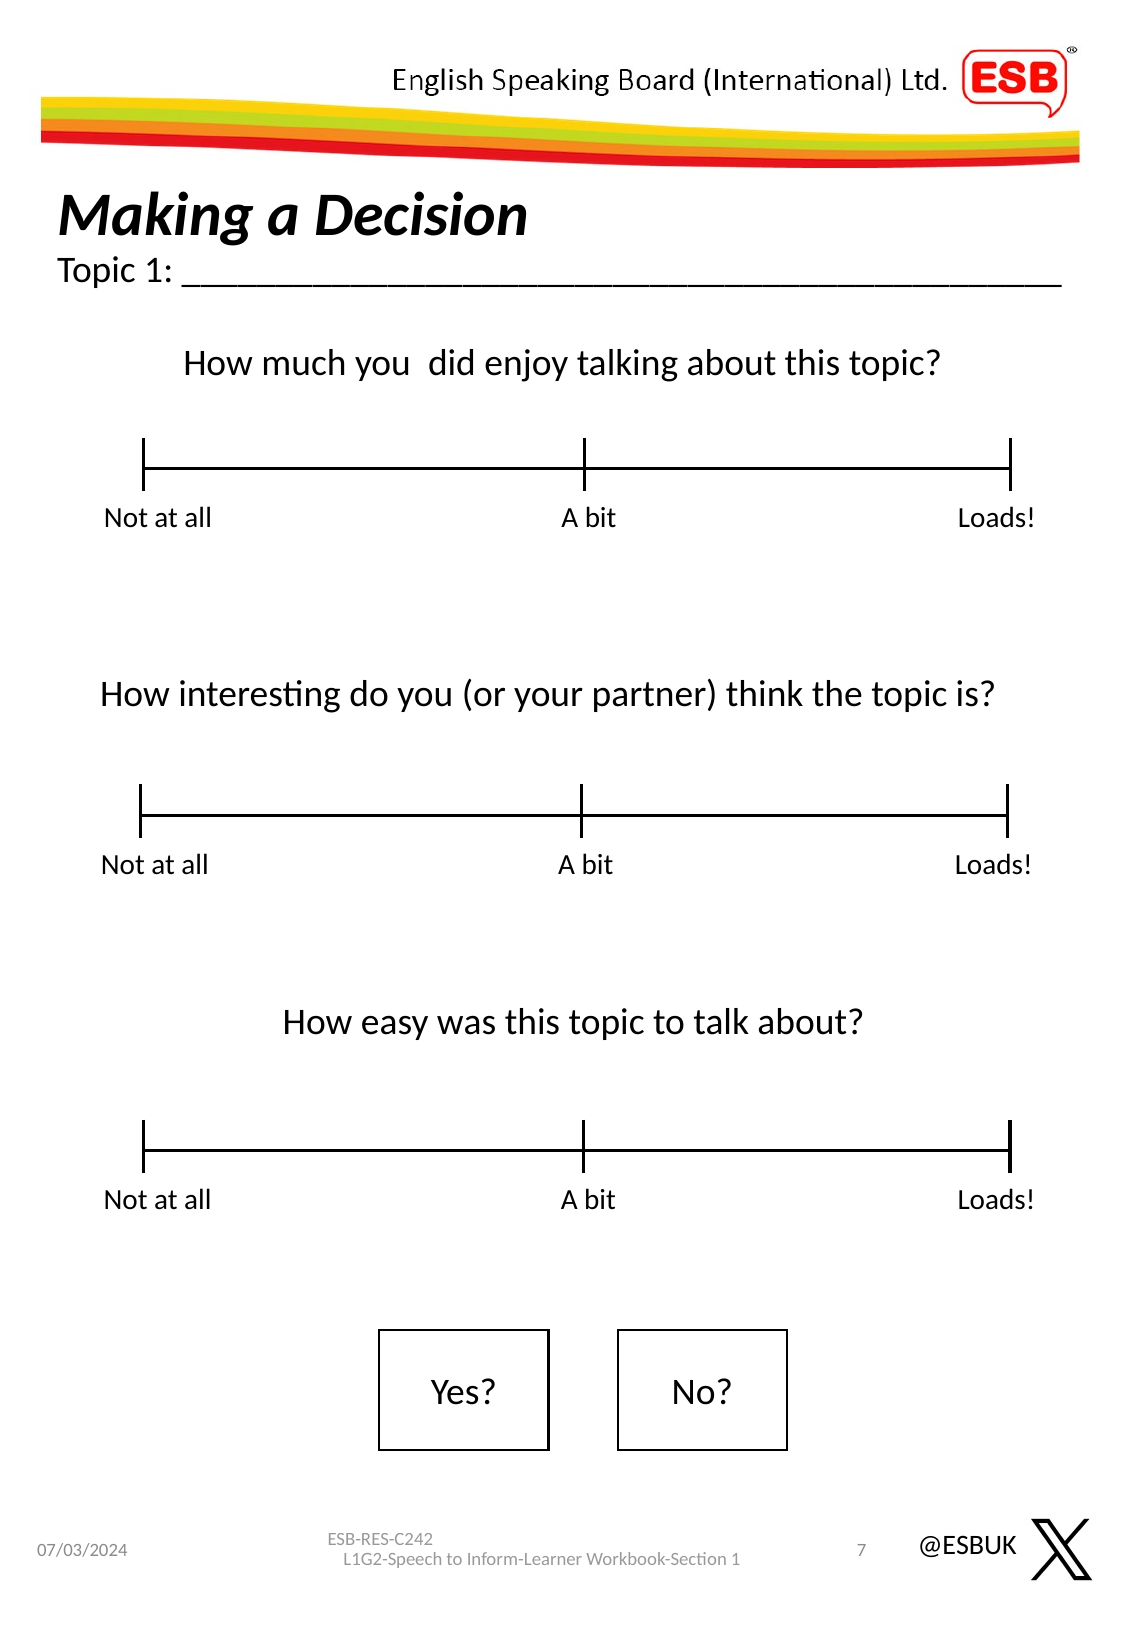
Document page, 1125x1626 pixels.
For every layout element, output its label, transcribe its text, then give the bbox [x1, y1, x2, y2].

footer ESB-RES-C242 L1G2-Speech to Inform-Learner Workbook-Section 1 [296, 1506, 697, 1593]
title Making a Decision [42, 174, 1014, 237]
text_box How much you did enjoy talking about this topic? [43, 330, 1083, 391]
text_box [35, 1119, 1119, 1207]
text_box How interesting do you (or your partner) think the topic is? [85, 662, 1125, 722]
slide_number 7 [697, 1506, 882, 1593]
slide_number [22, 1506, 276, 1593]
picture [1022, 1506, 1103, 1593]
picture [0, 1, 1125, 234]
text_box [33, 784, 1116, 871]
text_box No? [617, 1329, 788, 1451]
text_box How easy was this topic to talk about? [54, 989, 1094, 1050]
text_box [36, 437, 1119, 525]
text_box Topic 1: _______________________________________________ [42, 237, 1082, 298]
text_box Yes? [378, 1329, 550, 1451]
